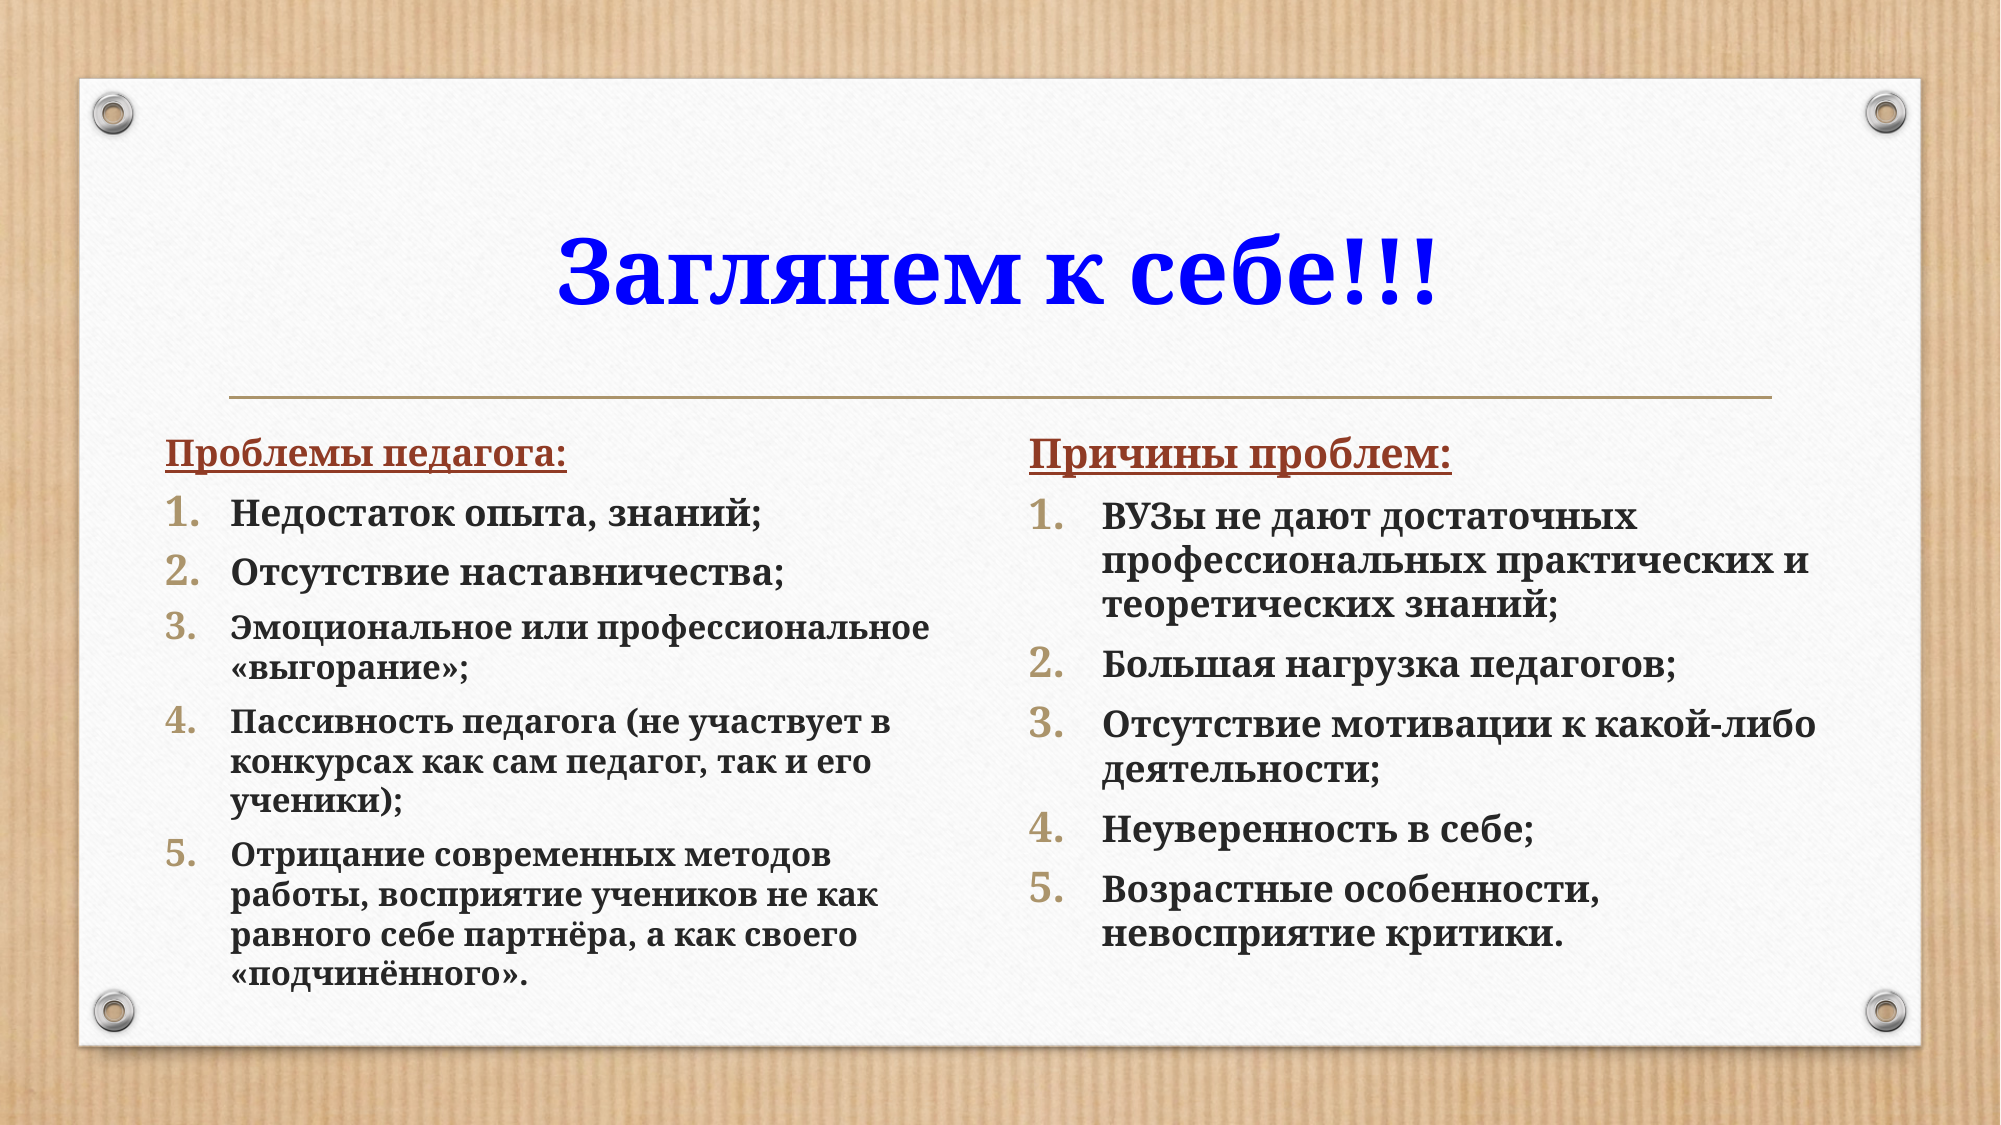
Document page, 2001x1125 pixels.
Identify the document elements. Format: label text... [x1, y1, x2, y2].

picture [0, 0, 2001, 1125]
list Проблемы педагога: Недостаток опыта, знаний; Отсутствие наставничества; Эмоциональное или профессиональное «выгорание»; Пассивность педагога (не участвует в конкурсах как сам педагог, так и его ученики); Отрицание современных методов работы, восприятие учеников не как равного себе партнёра, а как своего «подчинённого». [150, 422, 985, 1005]
title Заглянем к себе!!! [212, 161, 1788, 375]
list Причины проблем: ВУЗы не дают достаточных профессиональных практических и теоретических знаний; Большая нагрузка педагогов; Отсутствие мотивации к какой-либо деятельности; Неуверенность в себе; Возрастные особенности, невосприятие критики. [1013, 420, 1884, 963]
